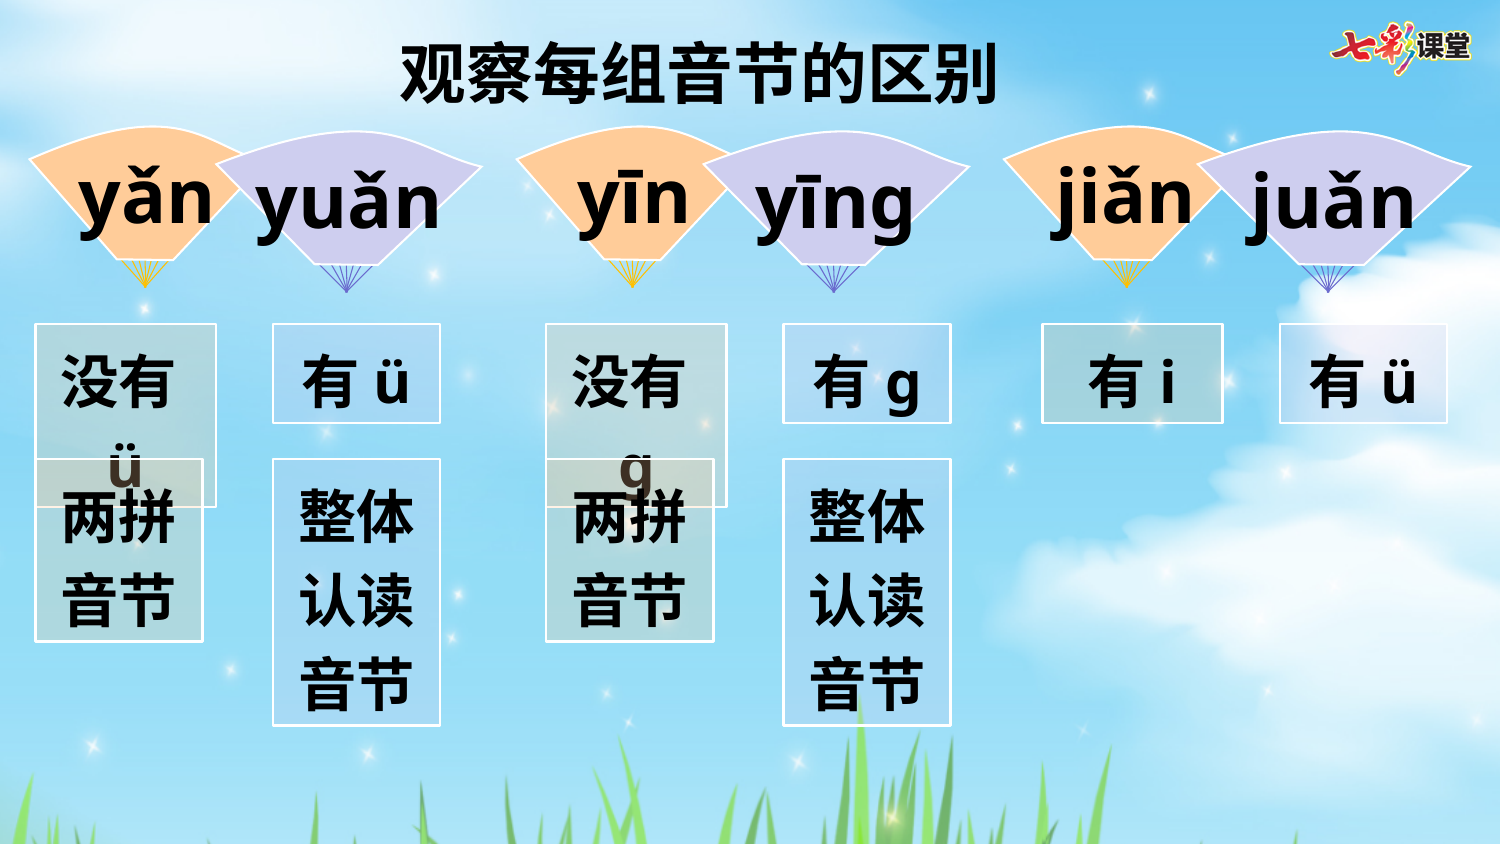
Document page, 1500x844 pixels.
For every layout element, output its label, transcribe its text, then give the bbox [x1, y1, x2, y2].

text_box 两拼音节 [546, 458, 714, 642]
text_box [1003, 126, 1471, 293]
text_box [29, 126, 482, 293]
text_box 两拼音节 [35, 458, 203, 642]
picture [0, 0, 1500, 844]
text_box 整体认读音节 [272, 458, 440, 726]
text_box 有i [1042, 324, 1223, 423]
text_box 有ü [272, 324, 440, 423]
text_box 有ü [1279, 324, 1447, 423]
text_box 没有ü [35, 324, 216, 507]
text_box 有ɡ [783, 324, 951, 423]
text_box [516, 126, 969, 293]
text_box 没有ɡ [546, 324, 727, 507]
text_box 整体认读音节 [783, 458, 951, 726]
text_box 观察每组音节的区别 [385, 24, 1137, 120]
